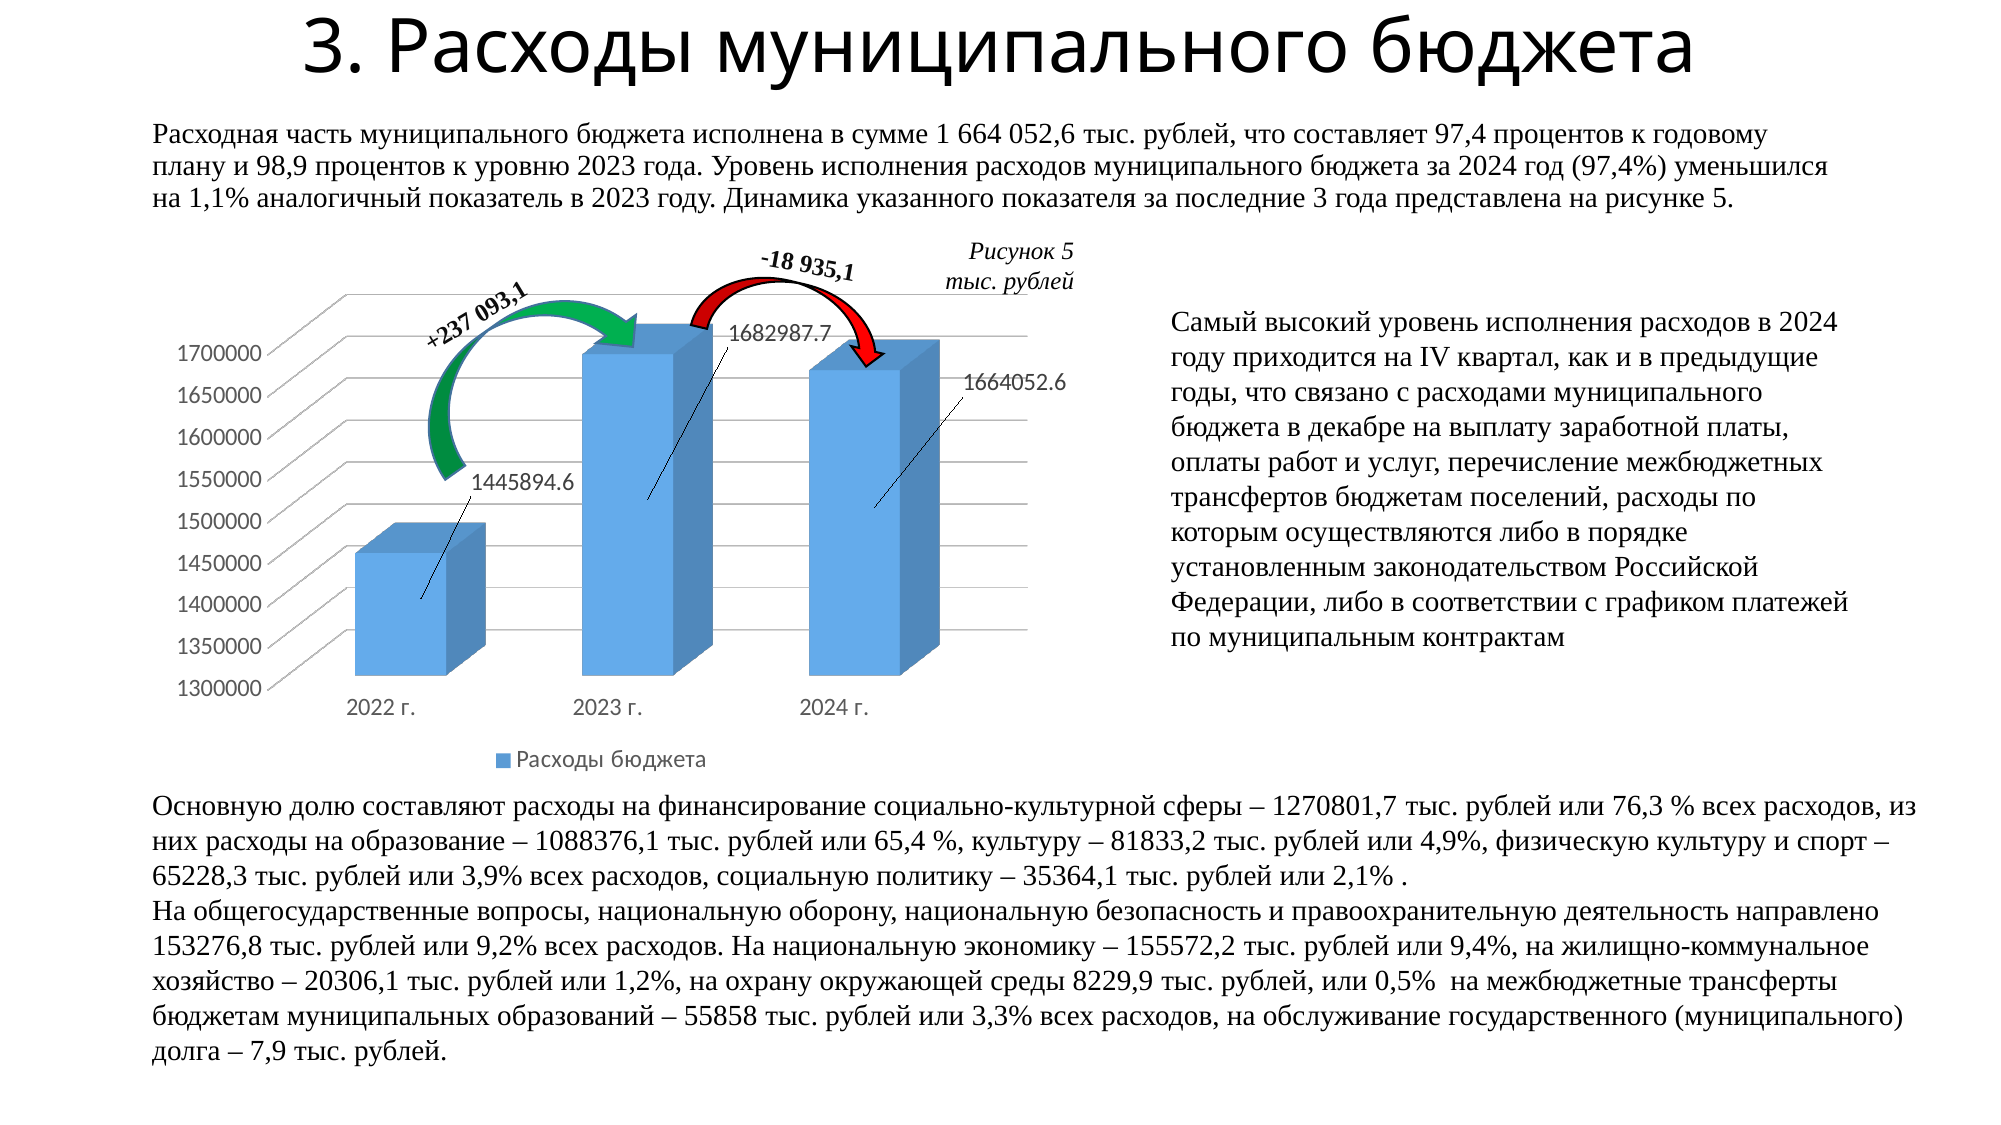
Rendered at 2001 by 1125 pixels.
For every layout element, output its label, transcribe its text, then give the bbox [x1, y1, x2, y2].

text_box Рисунок 5 тыс. рублей [88, 226, 1089, 302]
text_box Основную долю составляют расходы на финансирование социально-культурной сферы – 1270801,7 тыс. рублей или 76,3 % всех расходов, из них расходы на образование – 1088376,1 тыс. рублей или 65,4 %, культуру – 81833,2 тыс. рублей или 4,9%, физическую культуру и спорт – 65228,3 тыс. рублей или 3,9% всех расходов, социальную политику – 35364,1 тыс. рублей или 2,1% . На общегосударственные вопросы, национальную оборону, национальную безопасность и правоохранительную деятельность направлено 153276,8 тыс. рублей или 9,2% всех расходов. На национальную экономику – 155572,2 тыс. рублей или 9,4%, на жилищно-коммунальное хозяйство – 20306,1 тыс. рублей или 1,2%, на охрану окружающей среды 8229,9 тыс. рублей, или 0,5% на межбюджетные трансферты бюджетам муниципальных образований – 55858 тыс. рублей или 3,3% всех расходов, на обслуживание государственного (муниципального) долга – 7,9 тыс. рублей. [137, 779, 1970, 1074]
title 3. Расходы муниципального бюджета [0, 0, 2000, 97]
text_box Самый высокий уровень исполнения расходов в 2024 году приходится на IV квартал, как и в предыдущие годы, что связано с расходами муниципального бюджета в декабре на выплату заработной платы, оплаты работ и услуг, перечисление межбюджетных трансфертов бюджетам поселений, расходы по которым осуществляются либо в порядке установленным законодательством Российской Федерации, либо в соответствии с графиком платежей по муниципальным контрактам [1156, 295, 1881, 660]
list Расходная часть муниципального бюджета исполнена в сумме 1 664 052,6 тыс. рублей, что составляет 97,4 процентов к годовому плану и 98,9 процентов к уровню 2023 года. Уровень исполнения расходов муниципального бюджета за 2024 год (97,4%) уменьшился на 1,1% аналогичный показатель в 2023 году. Динамика указанного показателя за последние 3 года представлена на рисунке 5. [137, 111, 1863, 237]
chart [156, 284, 1067, 780]
